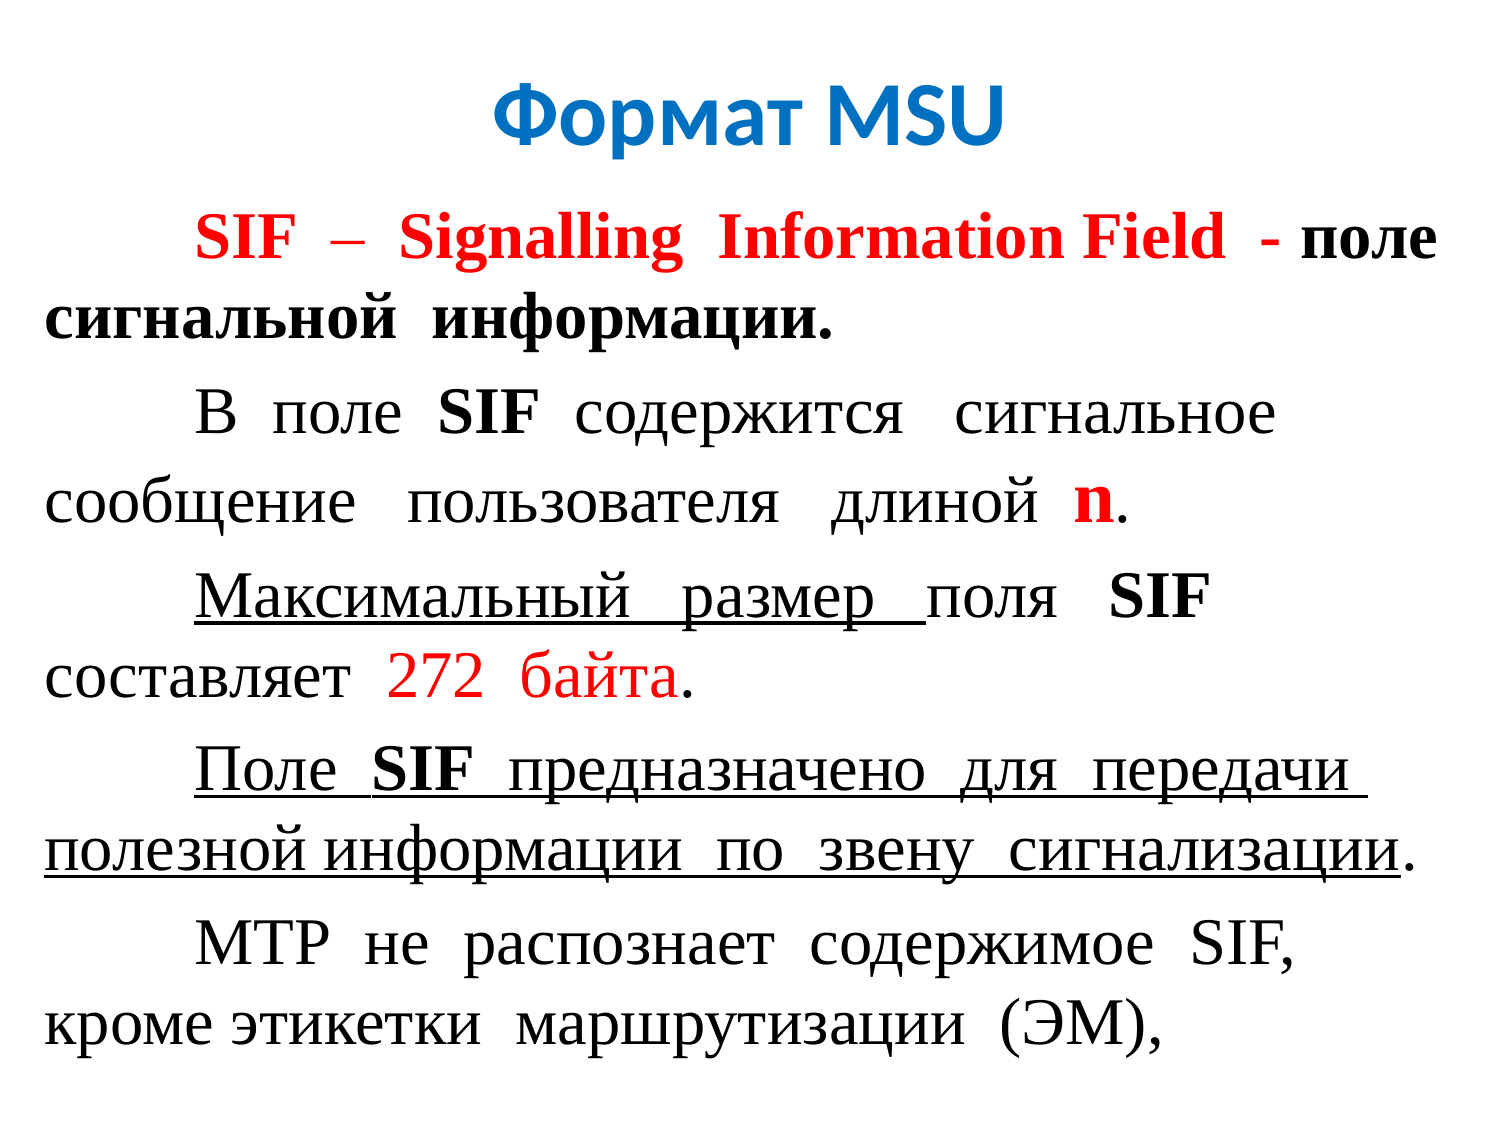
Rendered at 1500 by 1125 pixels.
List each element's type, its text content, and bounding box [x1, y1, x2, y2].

list SIF – Signalling Information Field - поле сигнальной информации. В поле SIF содержится сигнальное сообщение пользователя длиной n. максимальный размер поля SIF составляет 272 байта. Поле SIF предназначено для передачи полезной информации по звену сигнализации. МТР не распознает содержимое SIF, кроме этикетки маршрутизации (ЭМ), [29, 184, 1483, 1094]
title Формат MSU [75, 45, 1425, 173]
